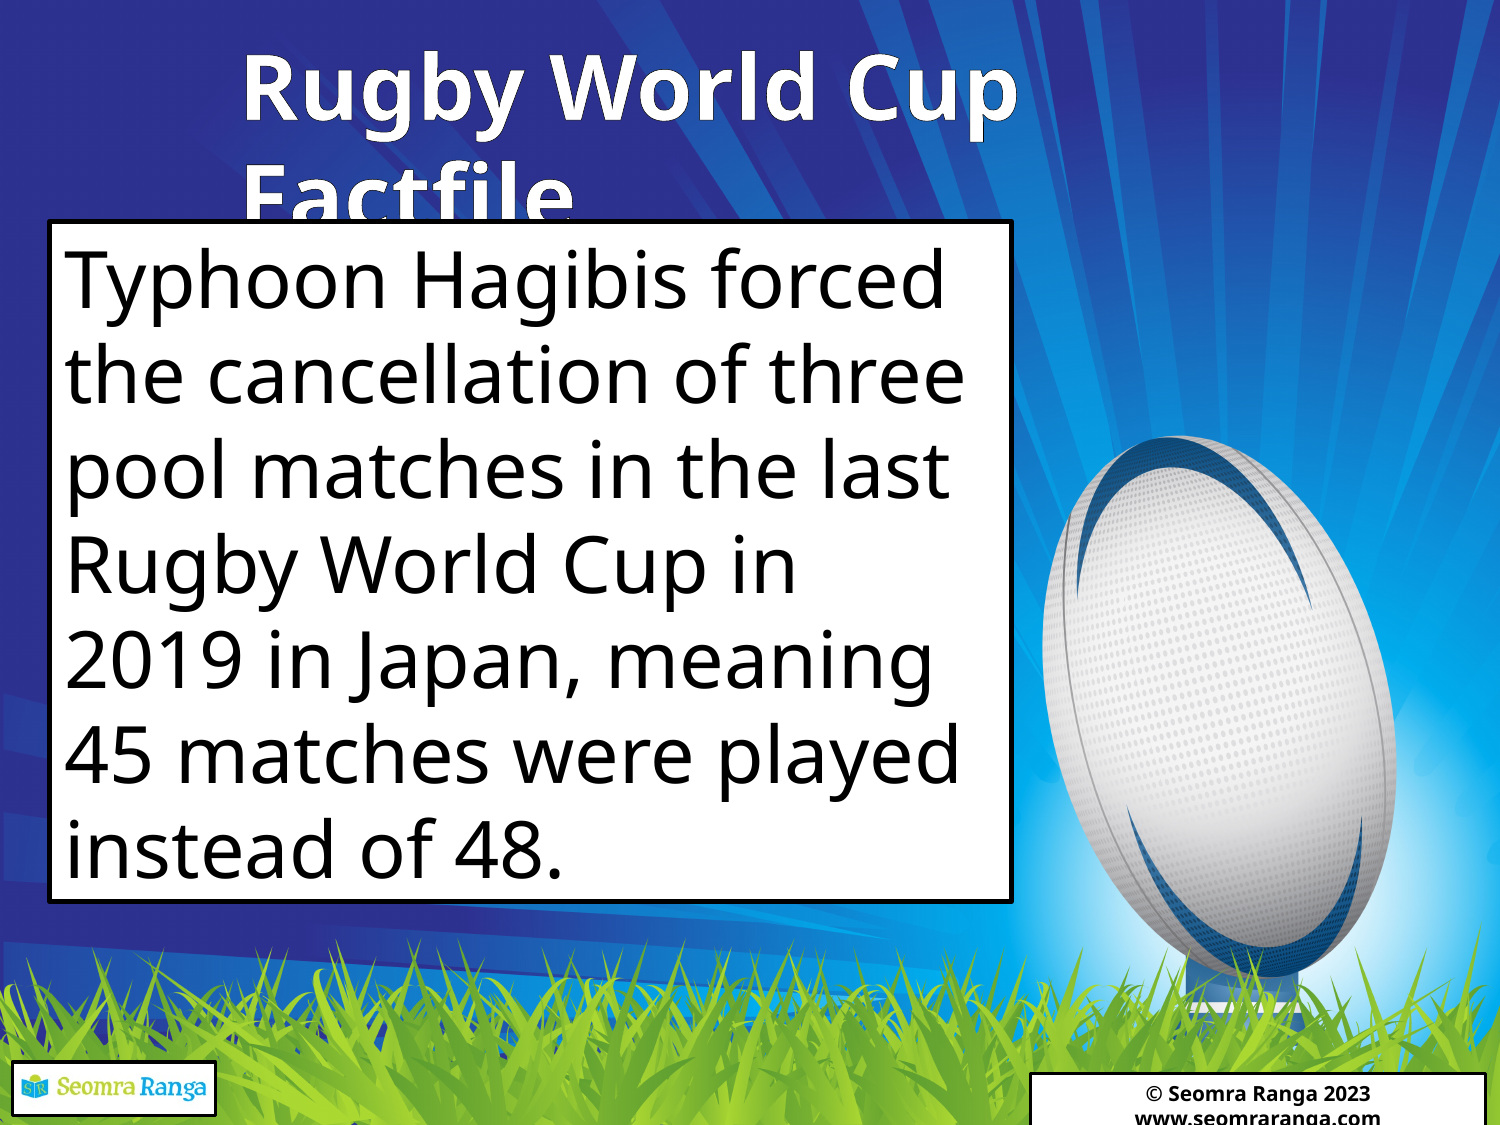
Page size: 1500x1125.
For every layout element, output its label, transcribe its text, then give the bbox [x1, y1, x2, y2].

picture [0, 0, 1500, 1125]
text_box © Seomra Ranga 2023 www.seomraranga.com [1030, 1073, 1486, 1125]
text_box Rugby World Cup Factfile [223, 21, 1277, 256]
text_box Typhoon Hagibis forced the cancellation of three pool matches in the last Rugby World Cup in 2019 in Japan, meaning 45 matches were played instead of 48. [49, 221, 1012, 902]
